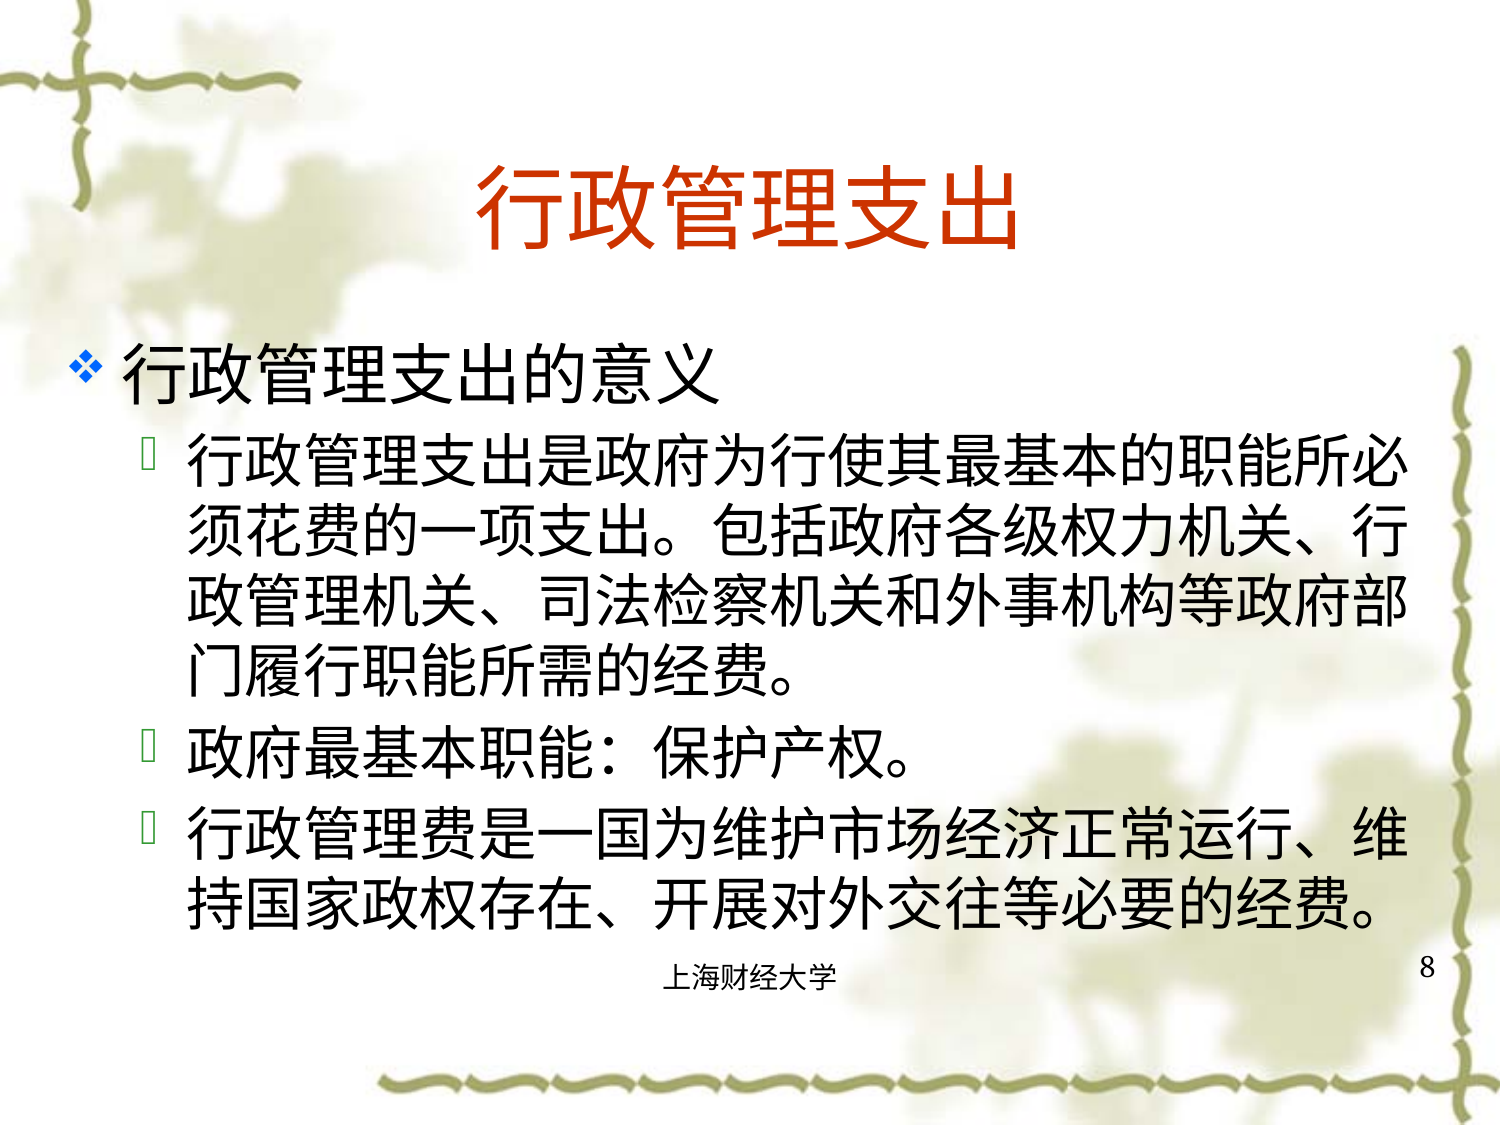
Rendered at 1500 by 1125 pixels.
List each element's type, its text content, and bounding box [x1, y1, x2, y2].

slide_number 8 [1074, 940, 1451, 1066]
picture [0, 0, 1500, 1125]
footer 上海财经大学 [512, 952, 988, 1066]
title 行政管理支出 [49, 112, 1451, 301]
list 行政管理支出的意义 行政管理支出是政府为行使其最基本的职能所必须花费的一项支出。包括政府各级权力机关、行政管理机关、司法检察机关和外事机构等政府部门履行职能所需的经费。 政府最基本职能：保护产权。 行政管理费是一国为维护市场经济正常运行、维持国家政权存在、开展对外交往等必要的经费。 [49, 324, 1452, 963]
